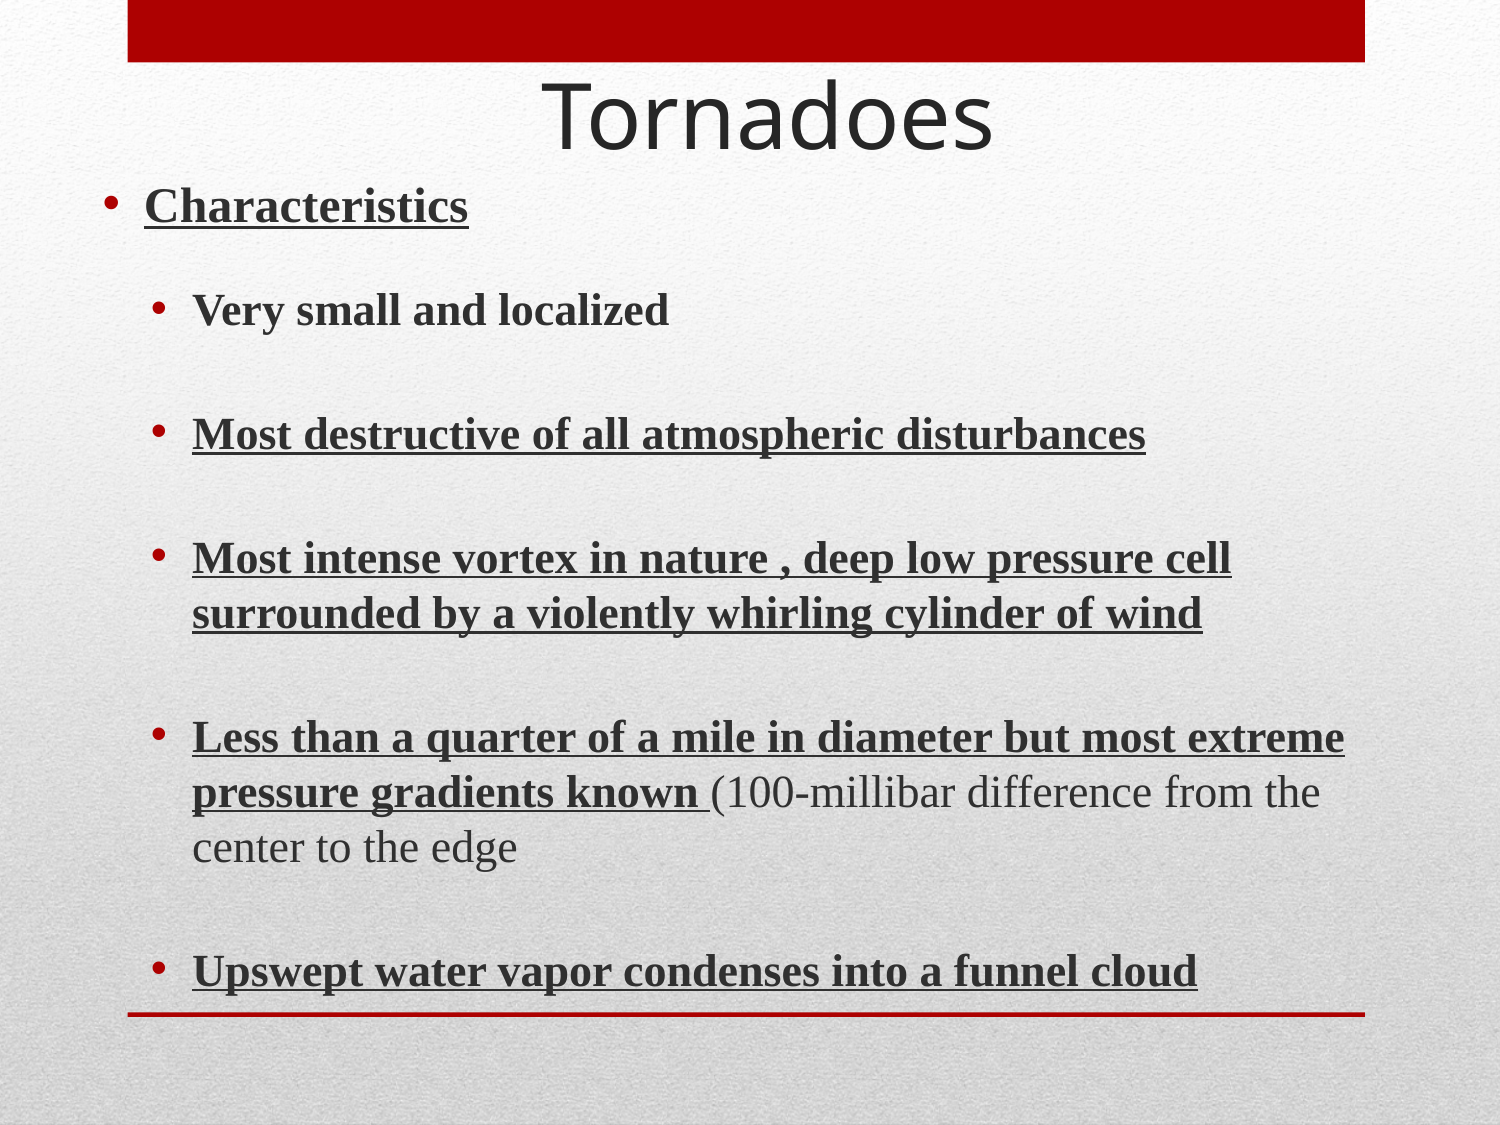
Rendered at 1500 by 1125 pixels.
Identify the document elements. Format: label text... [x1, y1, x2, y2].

title Tornadoes [200, 24, 1338, 162]
list Characteristics Very small and localized Most destructive of all atmospheric disturbances Most intense vortex in nature , deep low pressure cell surrounded by a violently whirling cylinder of wind Less than a quarter of a mile in diameter but most extreme pressure gradients known (100-millibar difference from the center to the edge Upswept water vapor condenses into a funnel cloud [87, 162, 1425, 1006]
